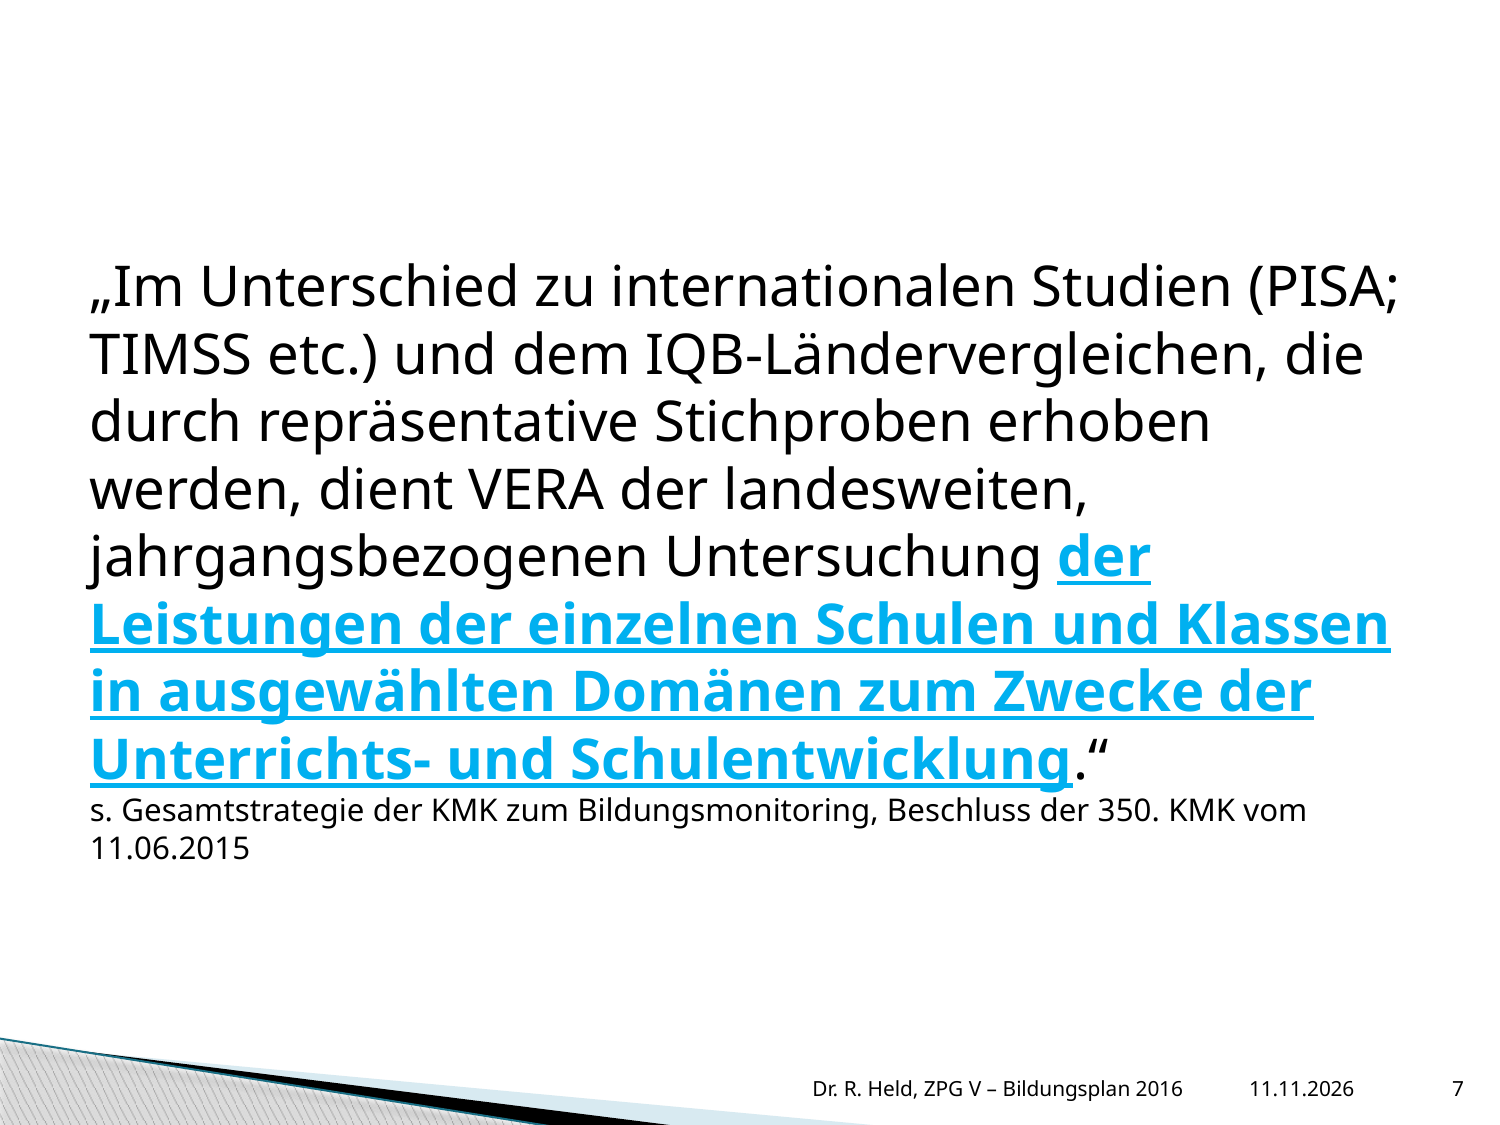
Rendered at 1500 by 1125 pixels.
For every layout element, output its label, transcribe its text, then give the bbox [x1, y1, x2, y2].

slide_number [1235, 1051, 1399, 1112]
footer Dr. R. Held, ZPG V – Bildungsplan 2016 [797, 1051, 1235, 1112]
list „Im Unterschied zu internationalen Studien (PISA; TIMSS etc.) und dem IQB-Ländervergleichen, die durch repräsentative Stichproben erhoben werden, dient VERA der landesweiten, jahrgangsbezogenen Untersuchung der Leistungen der einzelnen Schulen und Klassen in ausgewählten Domänen zum Zwecke der Unterrichts- und Schulentwicklung.“ s. Gesamtstrategie der KMK zum Bildungsmonitoring, Beschluss der 350. KMK vom 11.06.2015 [75, 243, 1425, 986]
slide_number 7 [1399, 1051, 1479, 1112]
